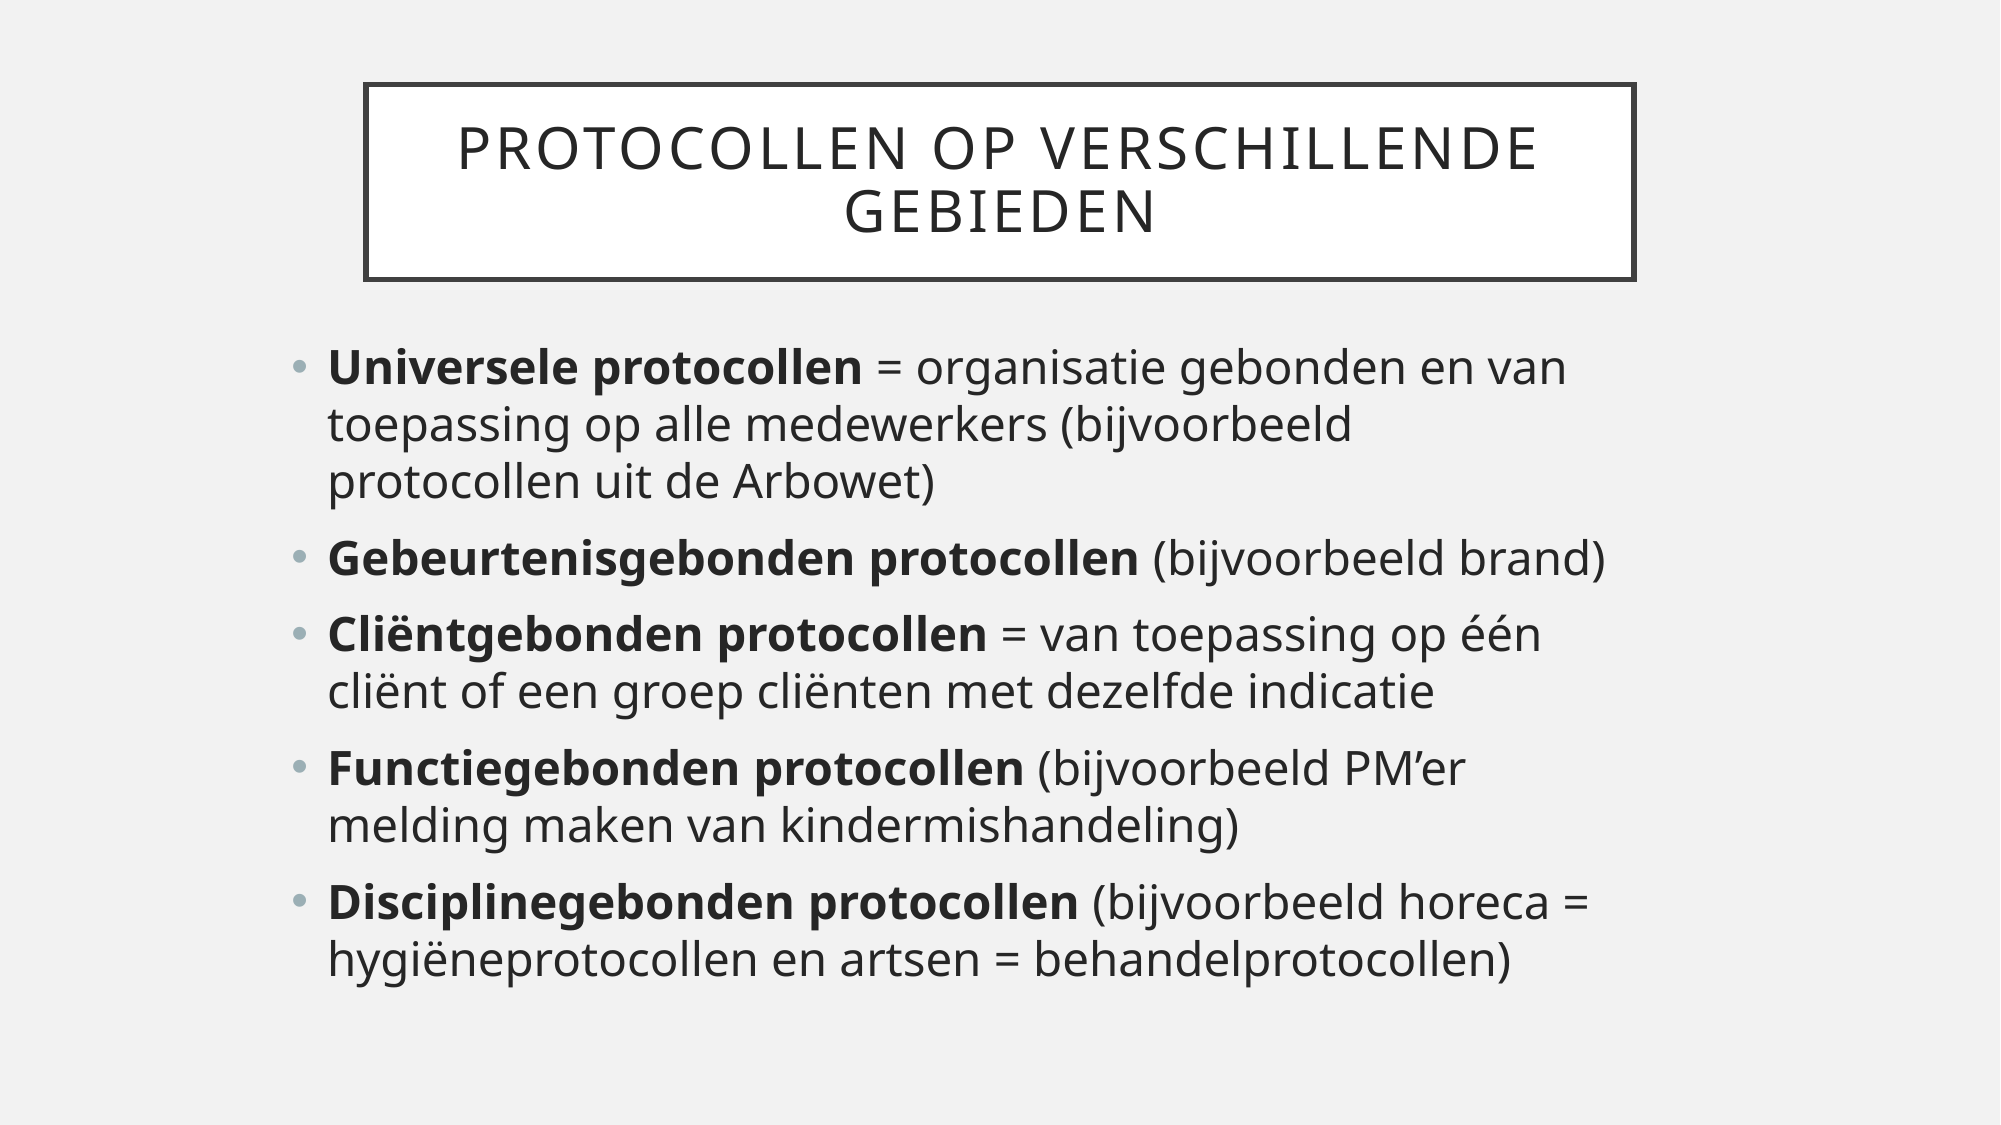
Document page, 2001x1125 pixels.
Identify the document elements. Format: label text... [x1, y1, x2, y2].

list Universele protocollen = organisatie gebonden en van toepassing op alle medewerkers (bijvoorbeeld protocollen uit de Arbowet) Gebeurtenisgebonden protocollen (bijvoorbeeld brand) Cliëntgebonden protocollen = van toepassing op één cliënt of een groep cliënten met dezelfde indicatie Functiegebonden protocollen (bijvoorbeeld PM’er melding maken van kindermishandeling) Disciplinegebonden protocollen (bijvoorbeeld horeca = hygiëneprotocollen en artsen = behandelprotocollen) [276, 329, 1634, 1079]
title Protocollen op verschillende gebieden [363, 82, 1637, 282]
